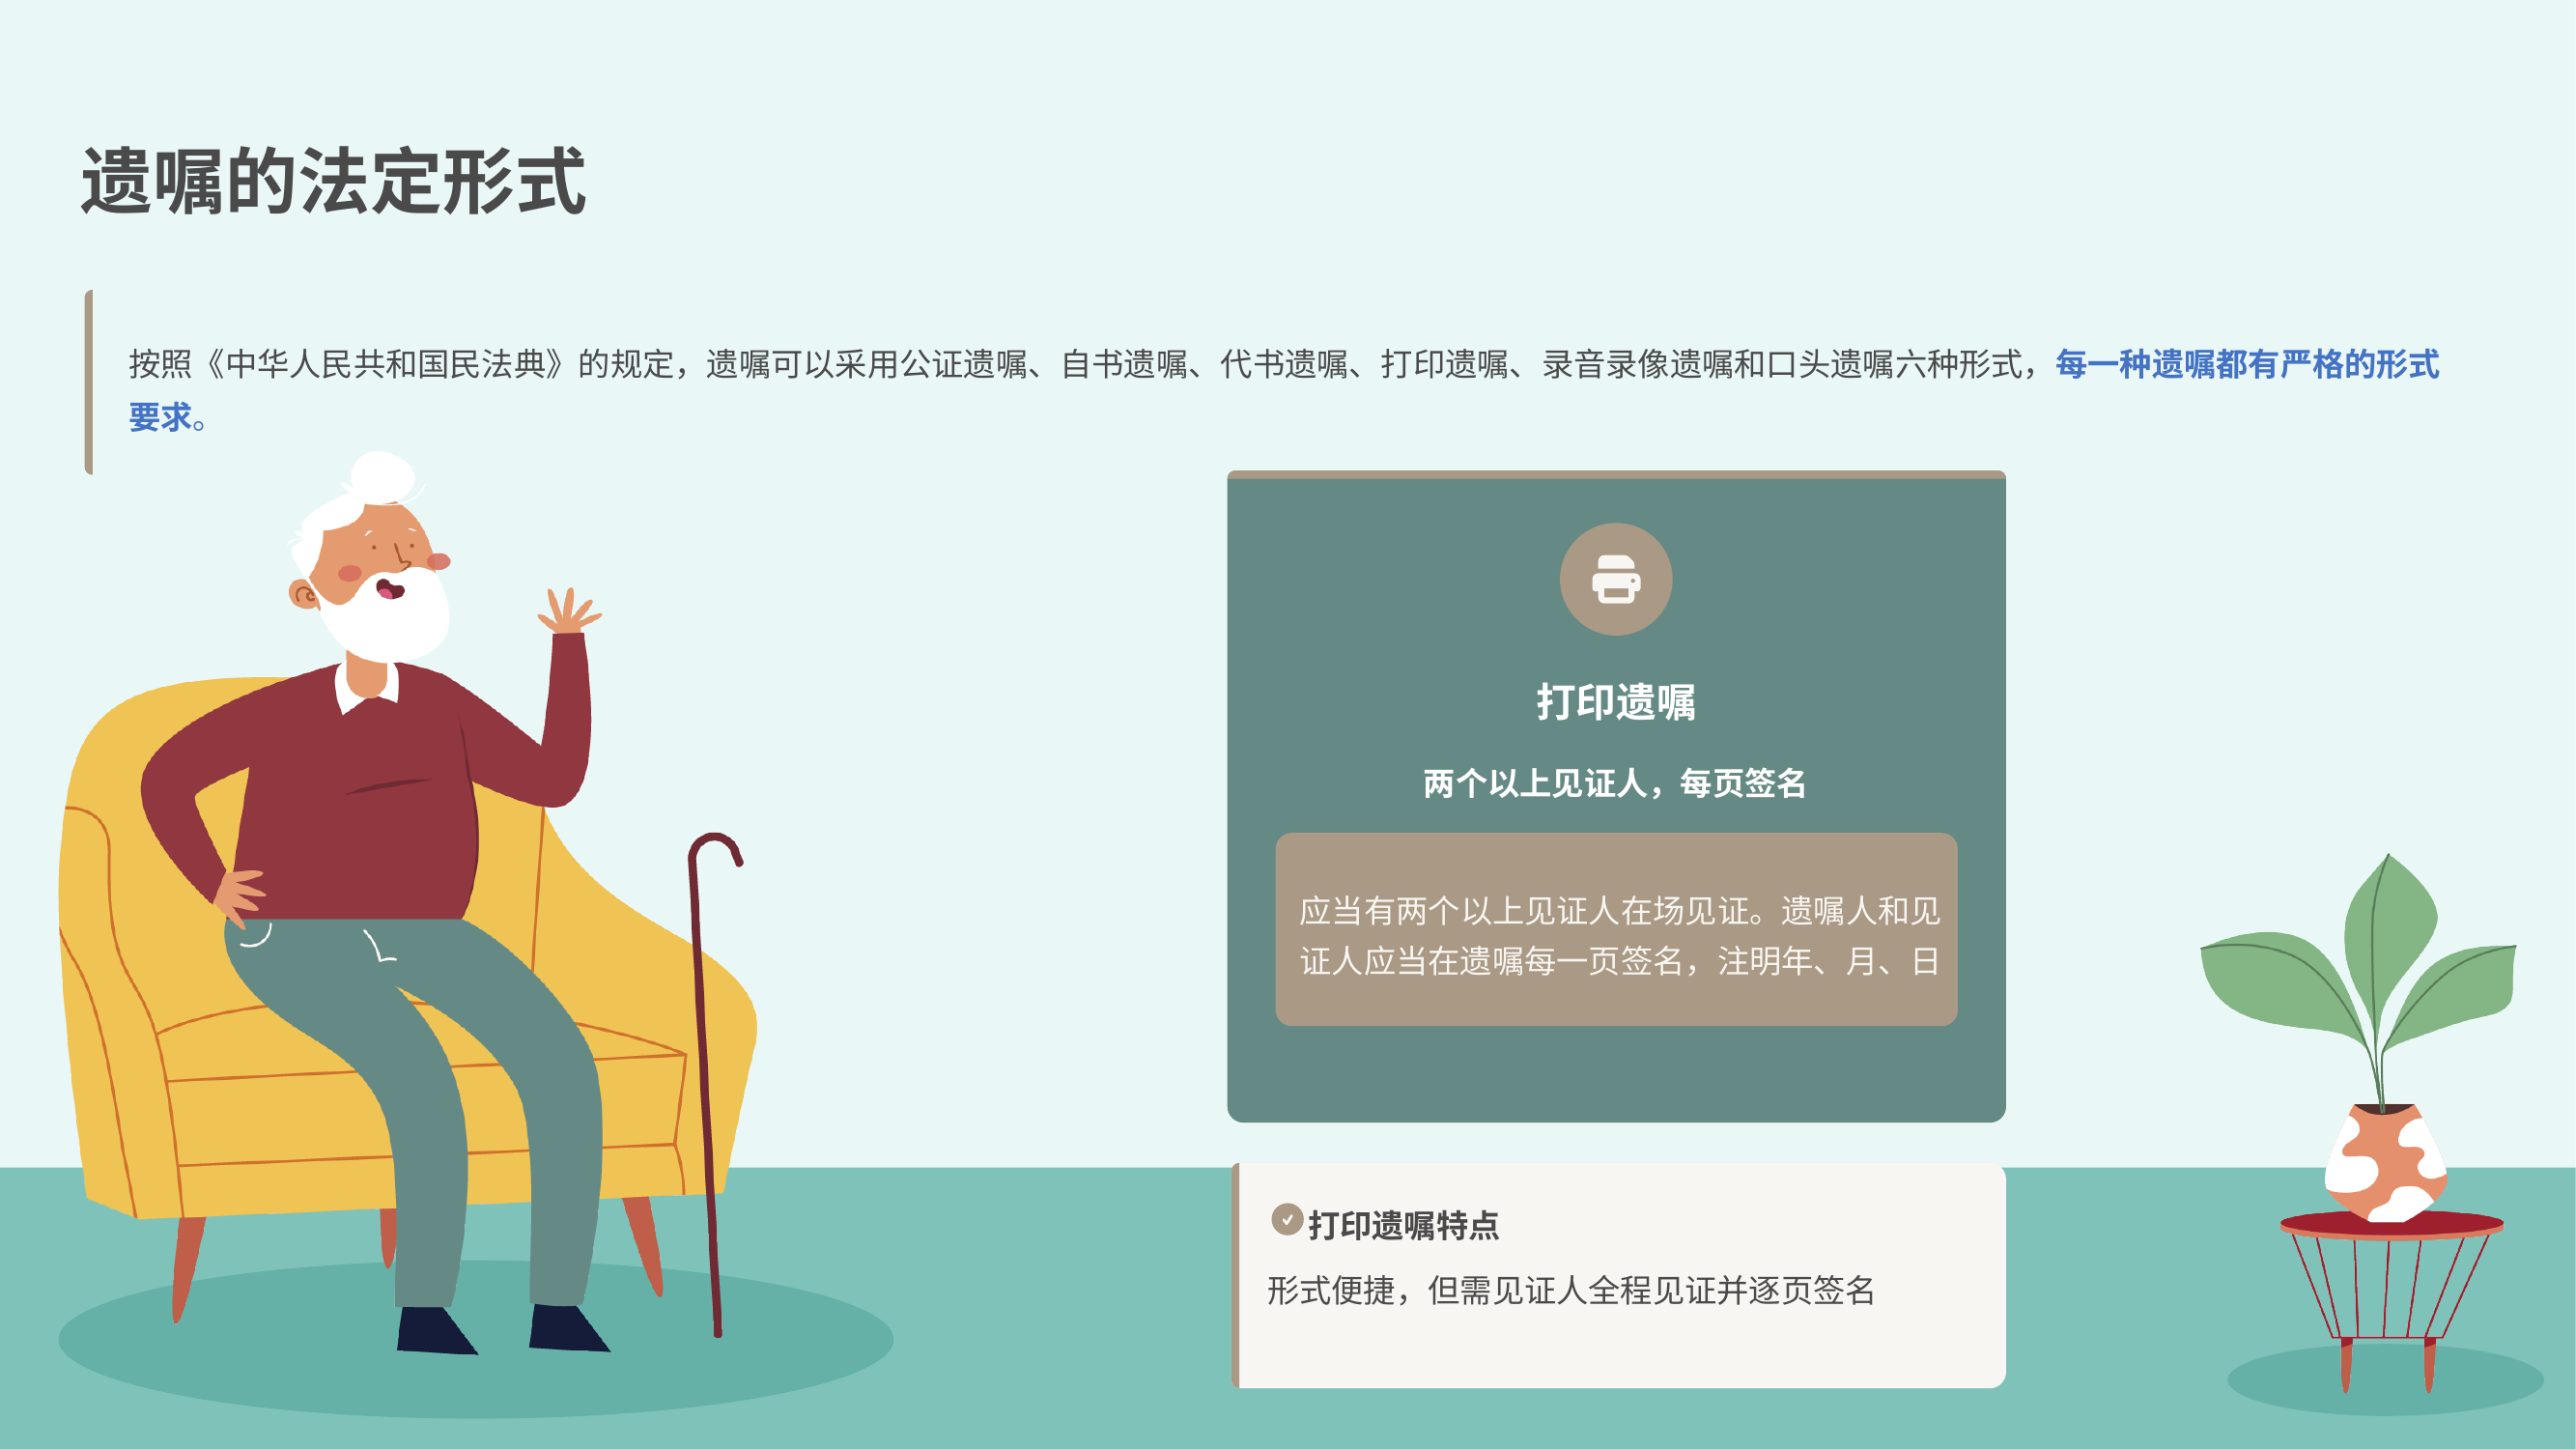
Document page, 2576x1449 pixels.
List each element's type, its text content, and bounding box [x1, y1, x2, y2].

text_box [1227, 470, 2006, 479]
text_box [1231, 1162, 1240, 1389]
text_box 两个以上见证人，每页签名 [1409, 752, 1824, 797]
text_box [1598, 554, 1635, 569]
text_box [1275, 833, 1958, 1027]
text_box 按照《中华人民共和国民法典》的规定，遗嘱可以采用公证遗嘱、自书遗嘱、代书遗嘱、打印遗嘱、录音录像遗嘱和口头遗嘱六种形式，每一种遗嘱都有严格的形式要求。 [128, 329, 2472, 435]
text_box 应当有两个以上见证人在场见证。遗嘱人和见证人应当在遗嘱每一页签名，注明年、月、日 [1299, 857, 1950, 1003]
text_box [1592, 573, 1641, 604]
text_box [1560, 523, 1673, 636]
text_box 打印遗嘱 [1265, 668, 1968, 724]
text_box 打印遗嘱特点 [1308, 1195, 1991, 1244]
text_box [1240, 1162, 2006, 1389]
picture [0, 0, 2576, 1394]
text_box [84, 289, 93, 475]
text_box 遗嘱的法定形式 [80, 145, 2532, 226]
text_box [1271, 1203, 1304, 1236]
text_box 形式便捷，但需见证人全程见证并逐页签名 [1267, 1259, 1991, 1308]
text_box [1227, 479, 2006, 1123]
